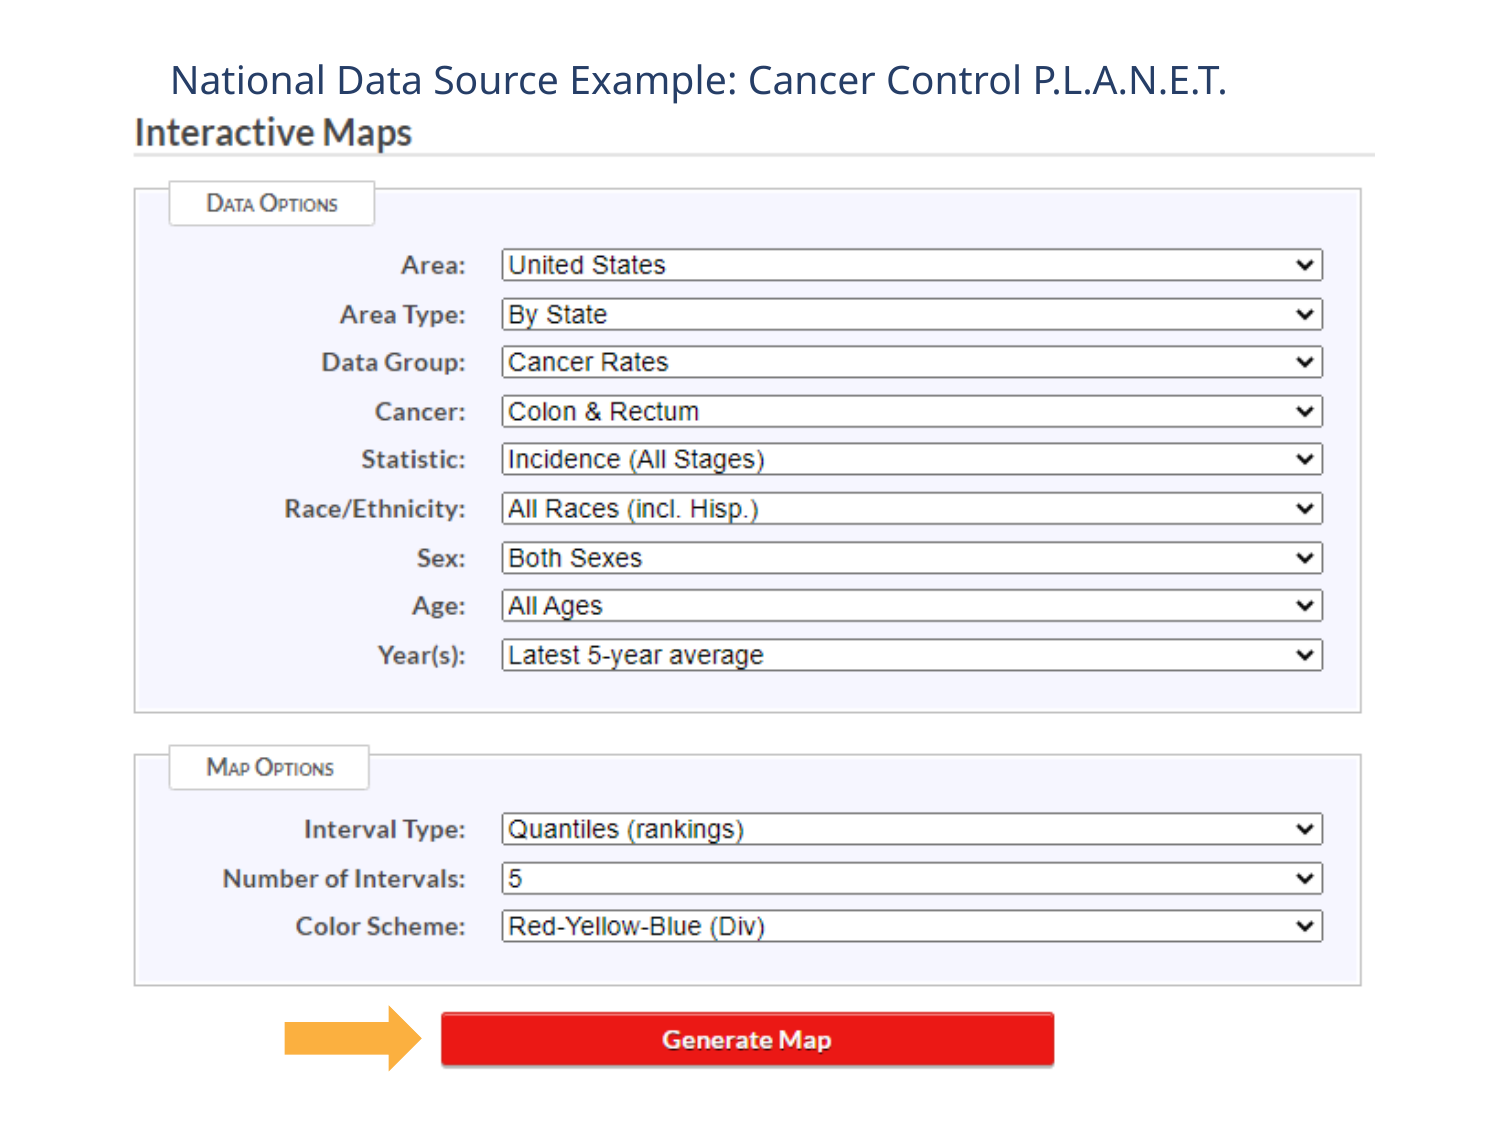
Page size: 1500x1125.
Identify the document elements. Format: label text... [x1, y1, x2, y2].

picture [125, 104, 1375, 1093]
text_box National Data Source Example: Cancer Control P.L.A.N.E.T. [155, 48, 1412, 142]
